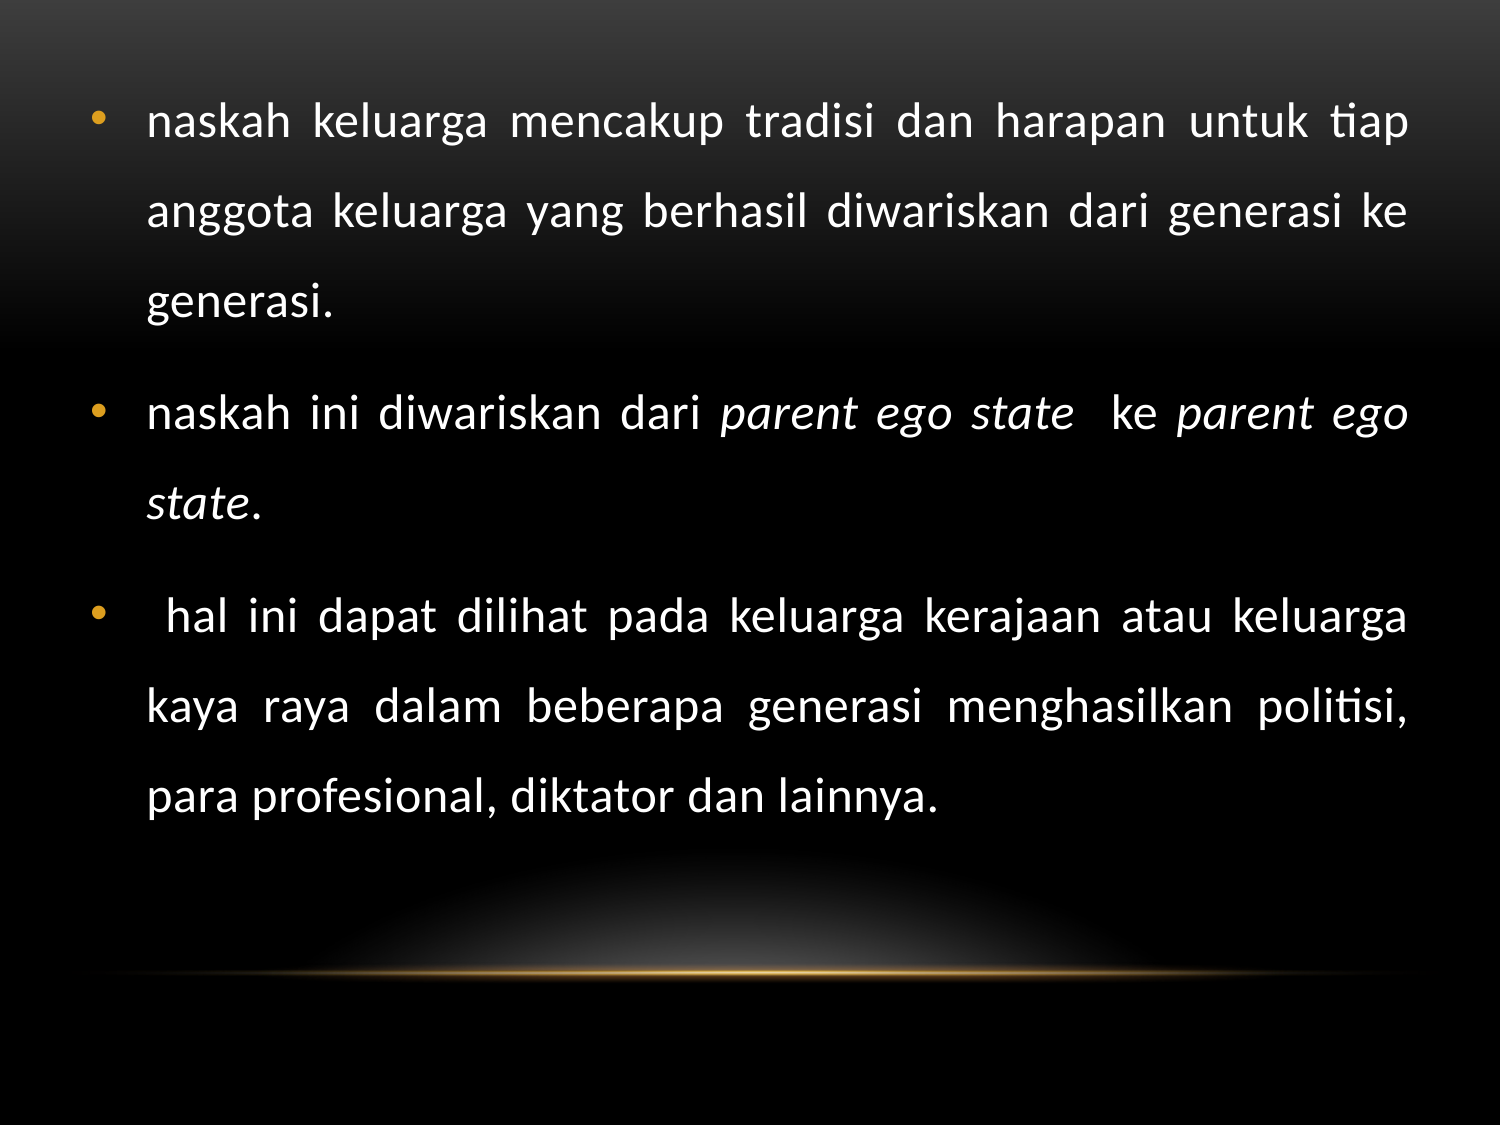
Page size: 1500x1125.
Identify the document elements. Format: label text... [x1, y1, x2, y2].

list naskah keluarga mencakup tradisi dan harapan untuk tiap anggota keluarga yang berhasil diwariskan dari generasi ke generasi. naskah ini diwariskan dari parent ego state ke parent ego state. hal ini dapat dilihat pada keluarga kerajaan atau keluarga kaya raya dalam beberapa generasi menghasilkan politisi, para profesional, diktator dan lainnya. [75, 50, 1425, 1005]
picture [0, 0, 1500, 1125]
